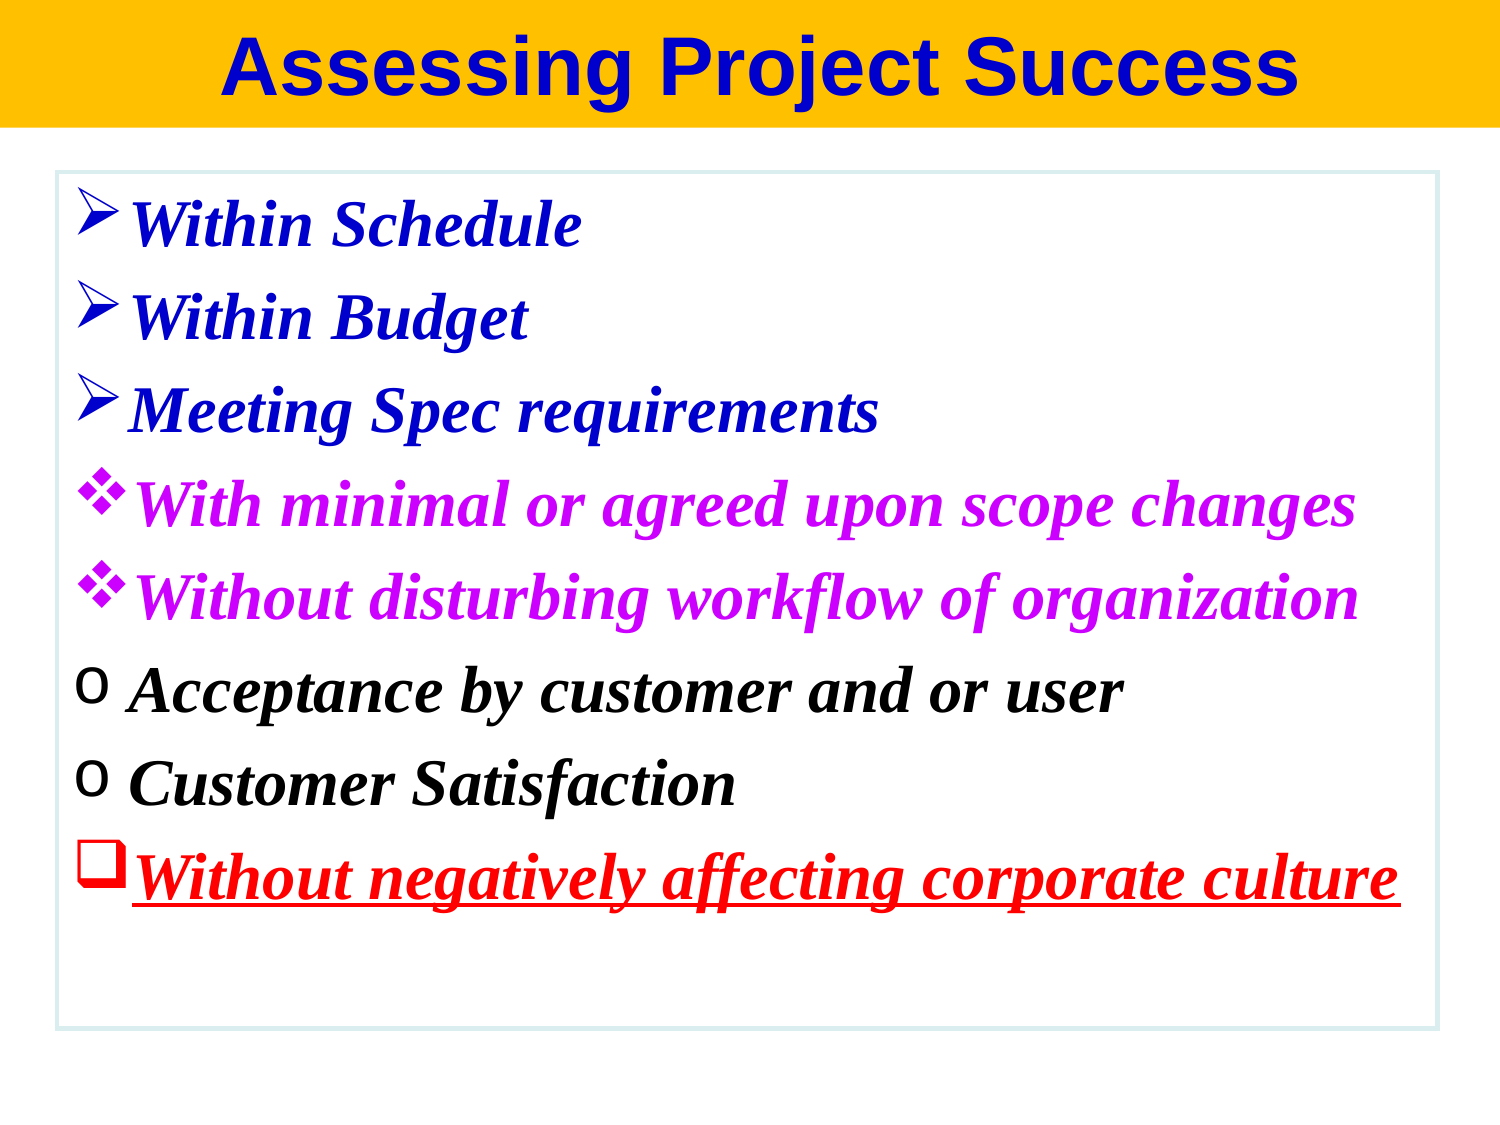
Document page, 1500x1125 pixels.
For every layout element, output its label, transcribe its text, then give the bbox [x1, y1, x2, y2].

list Within Schedule Within Budget Meeting Spec requirements With minimal or agreed upon scope changes Without disturbing workflow of organization Acceptance by customer and or user Customer Satisfaction Without negatively affecting corporate culture [55, 170, 1440, 1031]
text_box Assessing Project Success [0, 0, 1500, 128]
